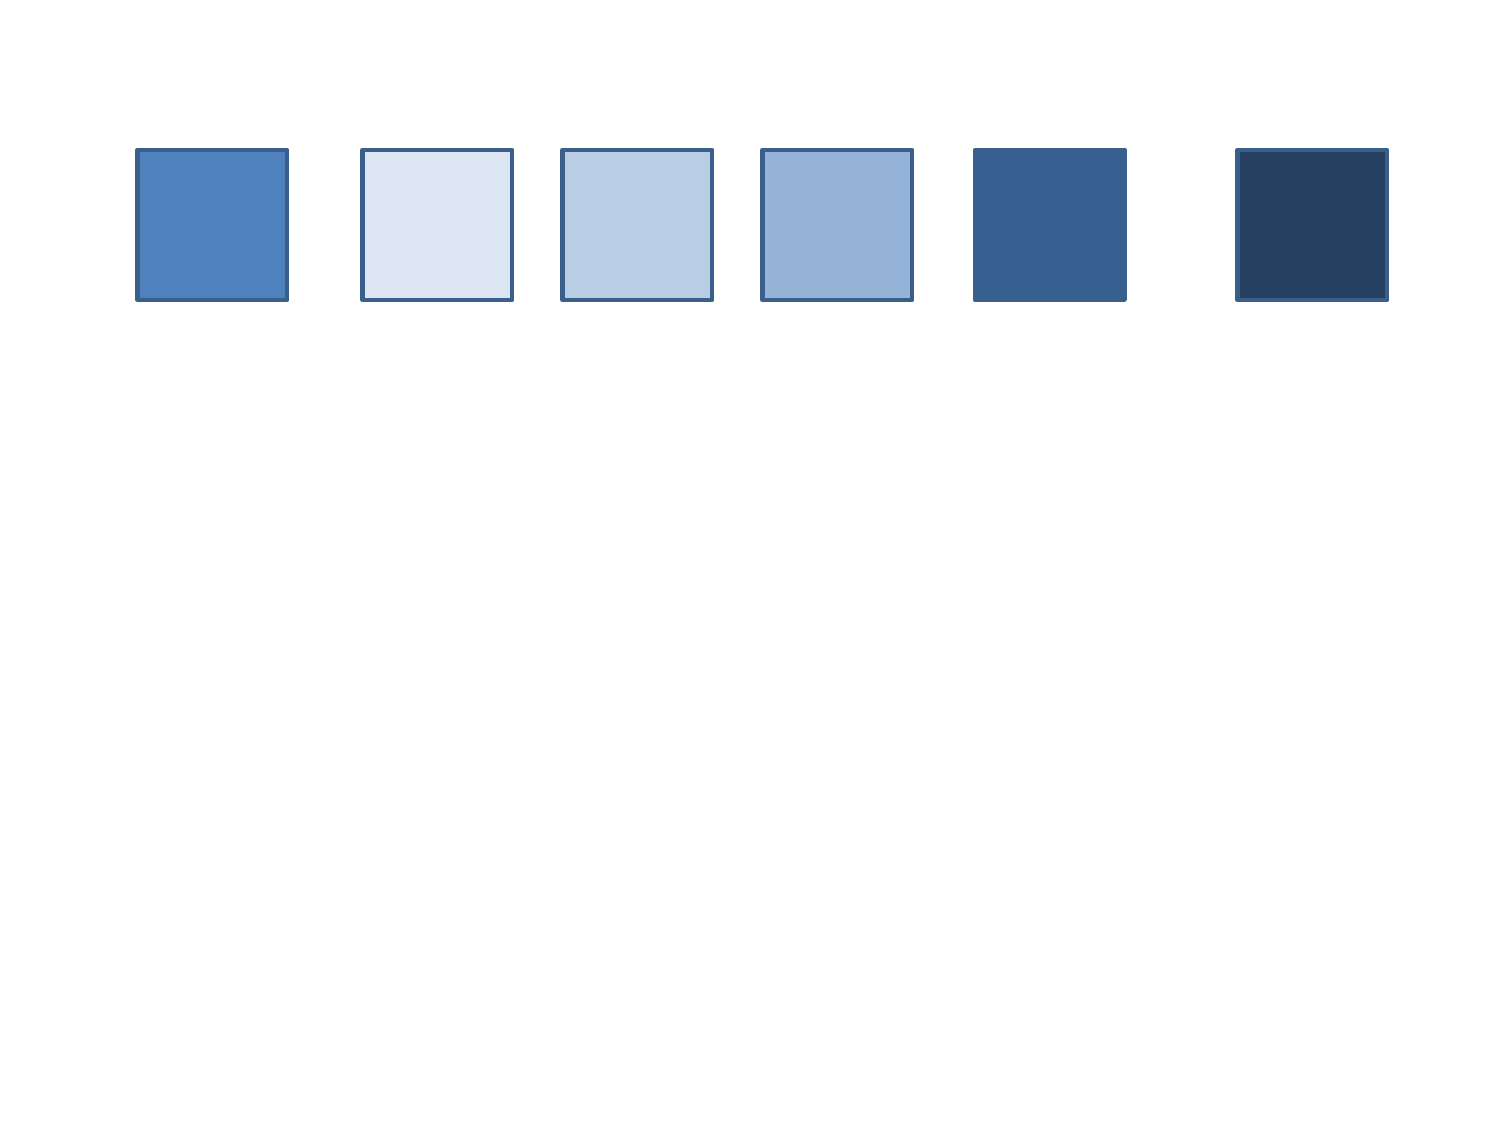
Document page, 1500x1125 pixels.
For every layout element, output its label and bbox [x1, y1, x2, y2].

text_box [973, 148, 1127, 302]
text_box [560, 148, 714, 302]
text_box [1235, 148, 1389, 302]
text_box [135, 148, 289, 302]
text_box [360, 148, 514, 302]
text_box [760, 148, 914, 302]
